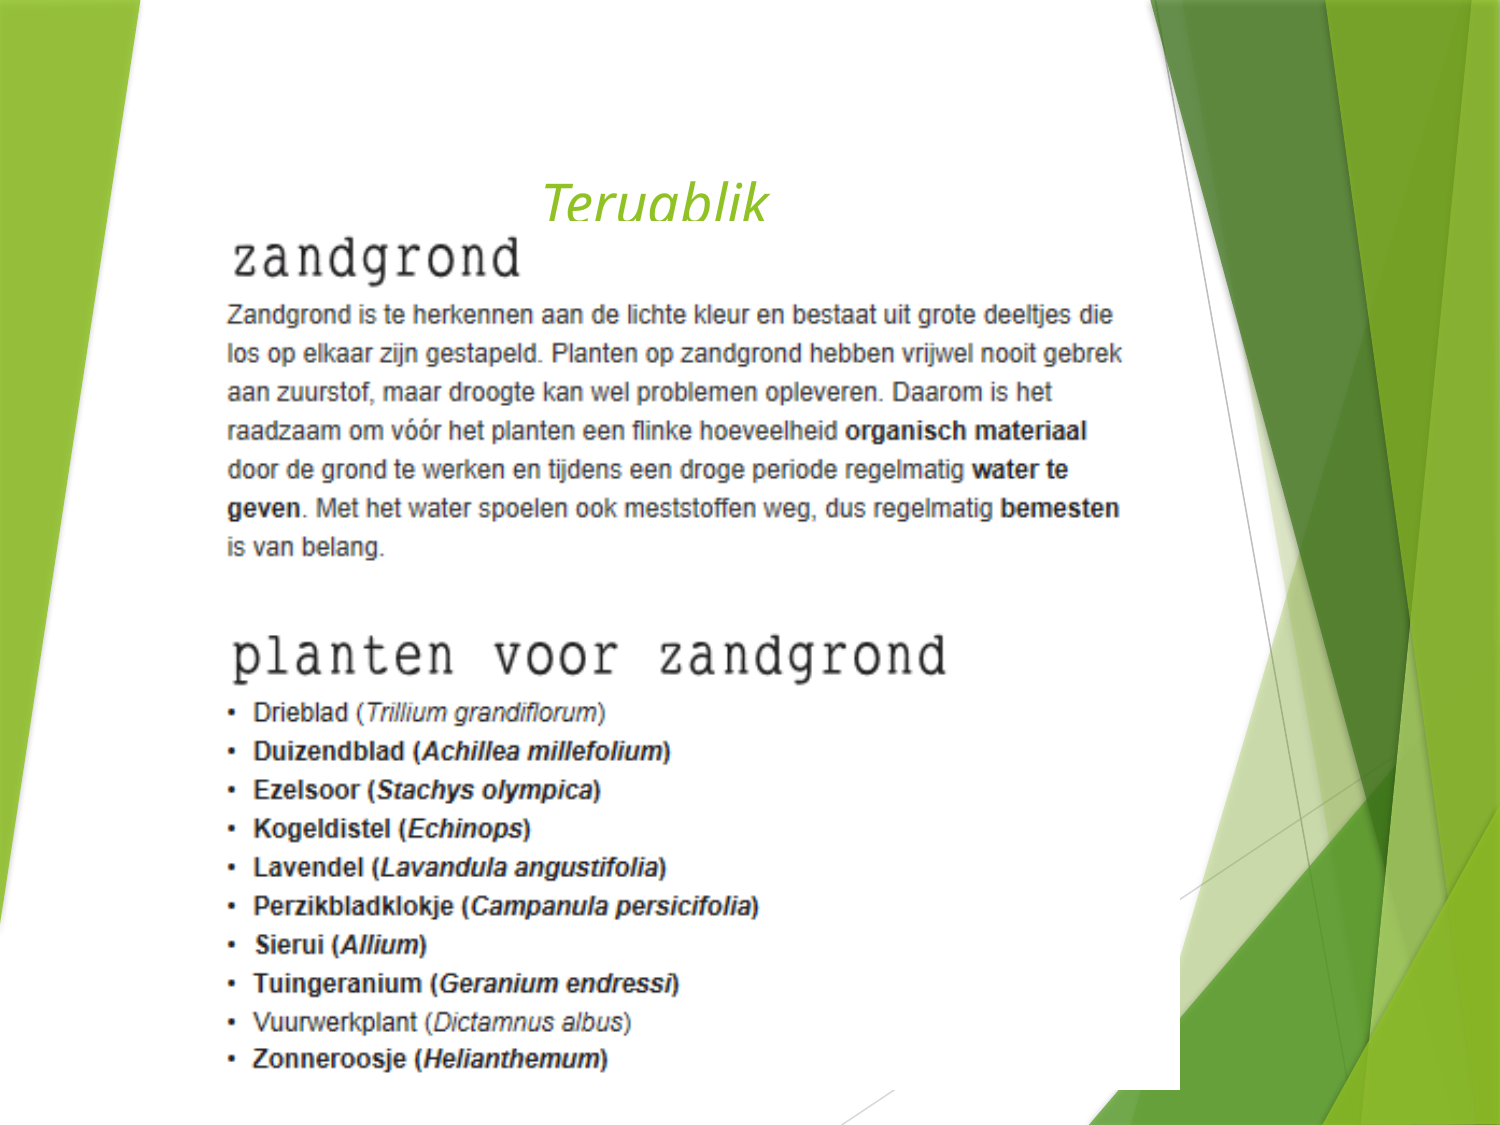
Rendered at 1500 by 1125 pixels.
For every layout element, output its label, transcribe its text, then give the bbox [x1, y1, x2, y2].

picture [217, 220, 1180, 1091]
title Terugblik [112, 101, 1199, 244]
